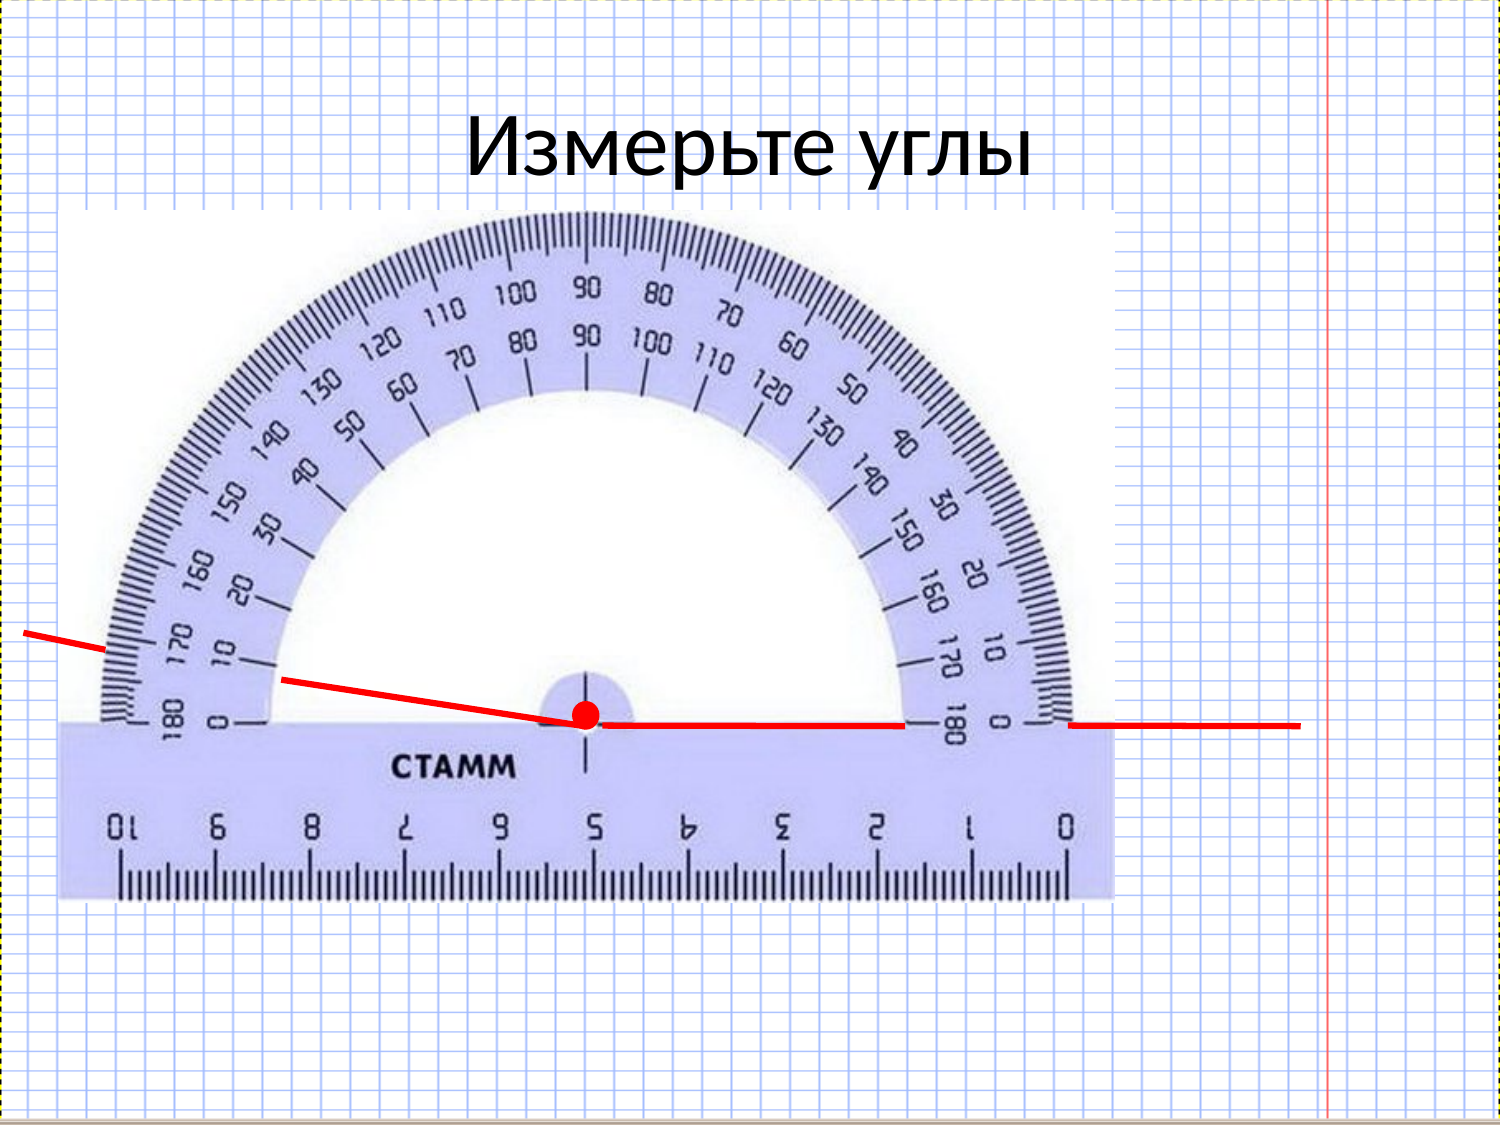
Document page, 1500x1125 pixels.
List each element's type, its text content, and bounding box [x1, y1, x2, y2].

picture [0, 0, 1500, 1125]
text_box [280, 679, 586, 728]
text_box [23, 632, 106, 651]
title Измерьте углы [75, 45, 1425, 233]
